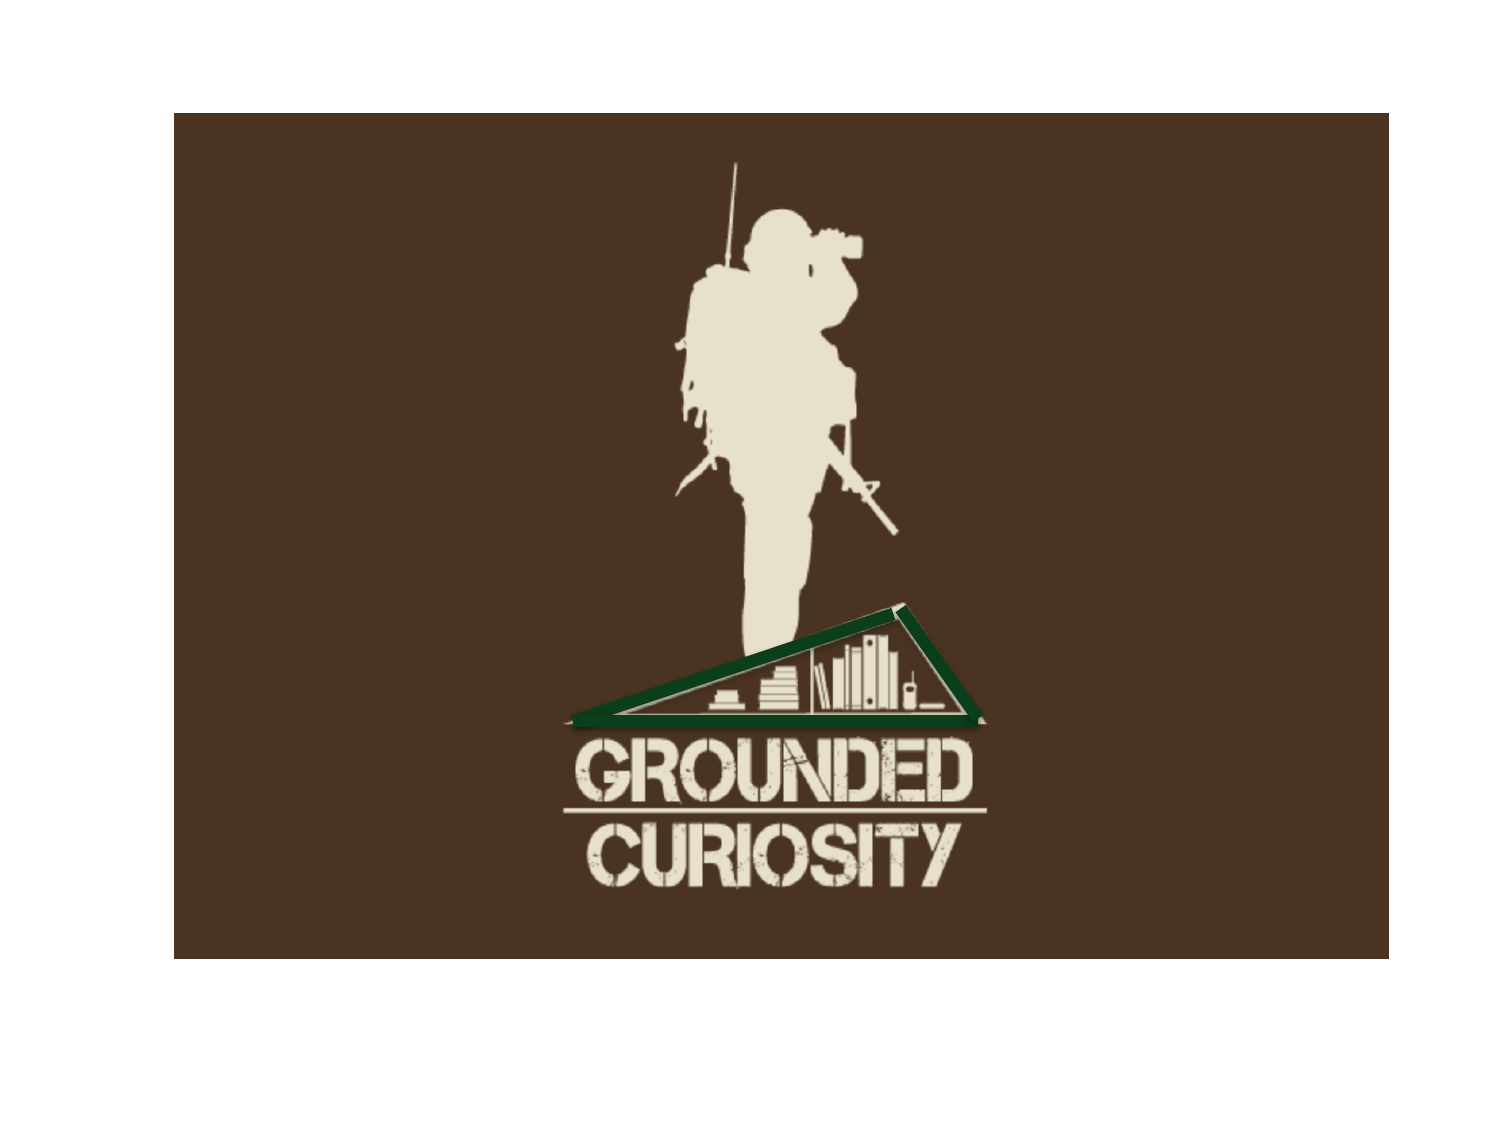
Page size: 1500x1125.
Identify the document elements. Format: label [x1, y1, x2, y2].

text_box [174, 113, 1389, 959]
